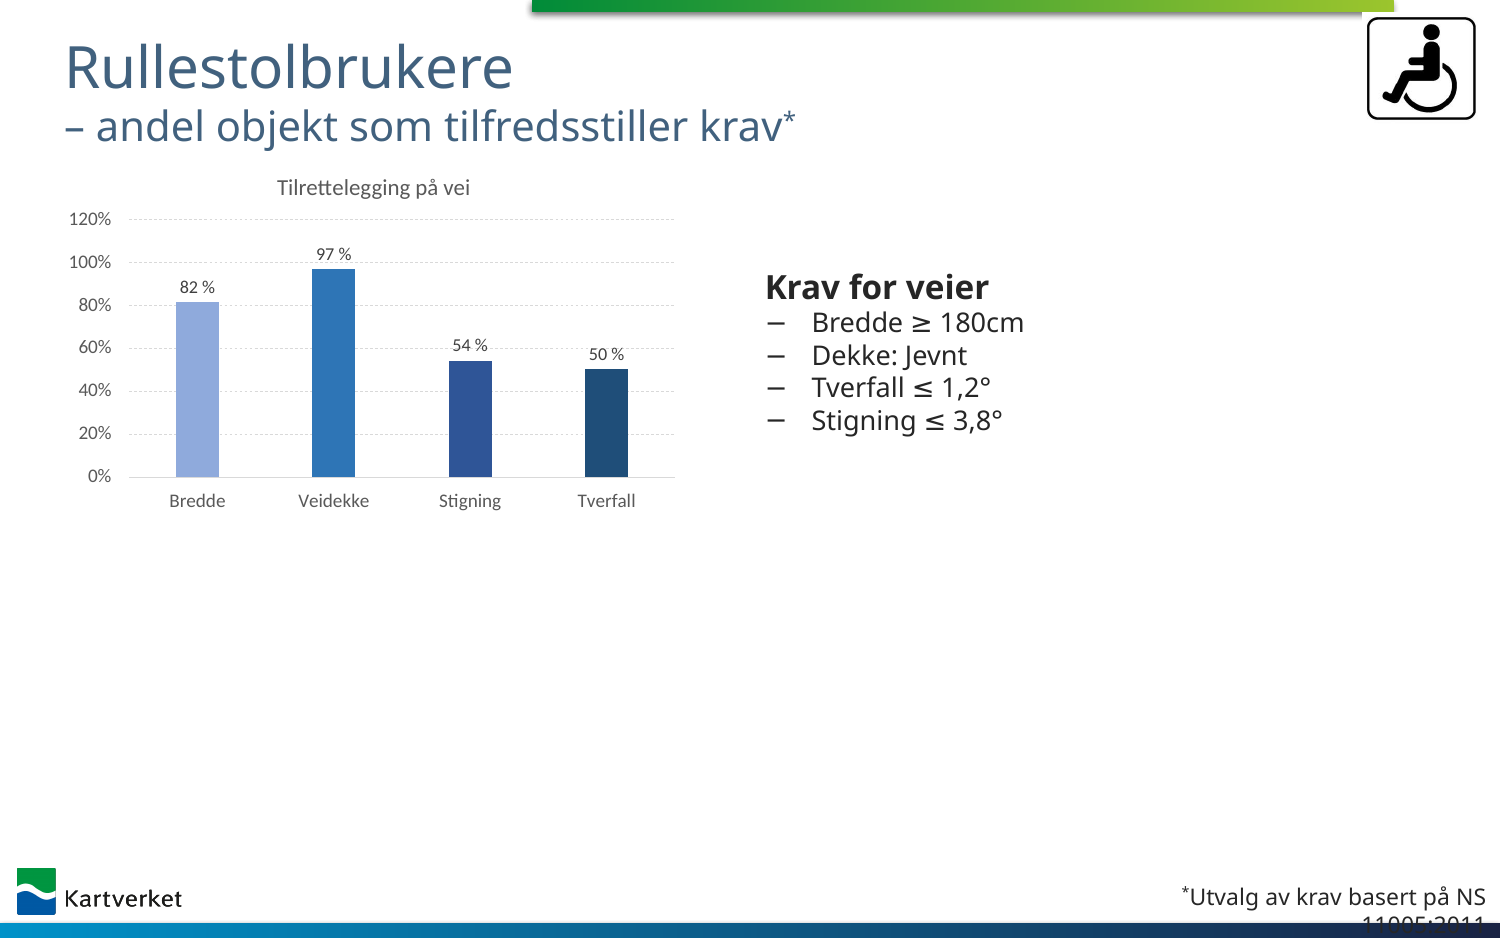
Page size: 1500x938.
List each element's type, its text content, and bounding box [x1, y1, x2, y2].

picture [1362, 12, 1481, 126]
text_box Rullestolbrukere – andel objekt som tilfredsstiller krav* [49, 25, 1431, 158]
text_box *Utvalg av krav basert på NS 11005:2011 [1068, 873, 1500, 938]
picture [62, 166, 686, 519]
text_box Krav for veier Bredde ≥ 180cm Dekke: Jevnt Tverfall ≤ 1,2° Stigning ≤ 3,8° [750, 258, 1234, 444]
